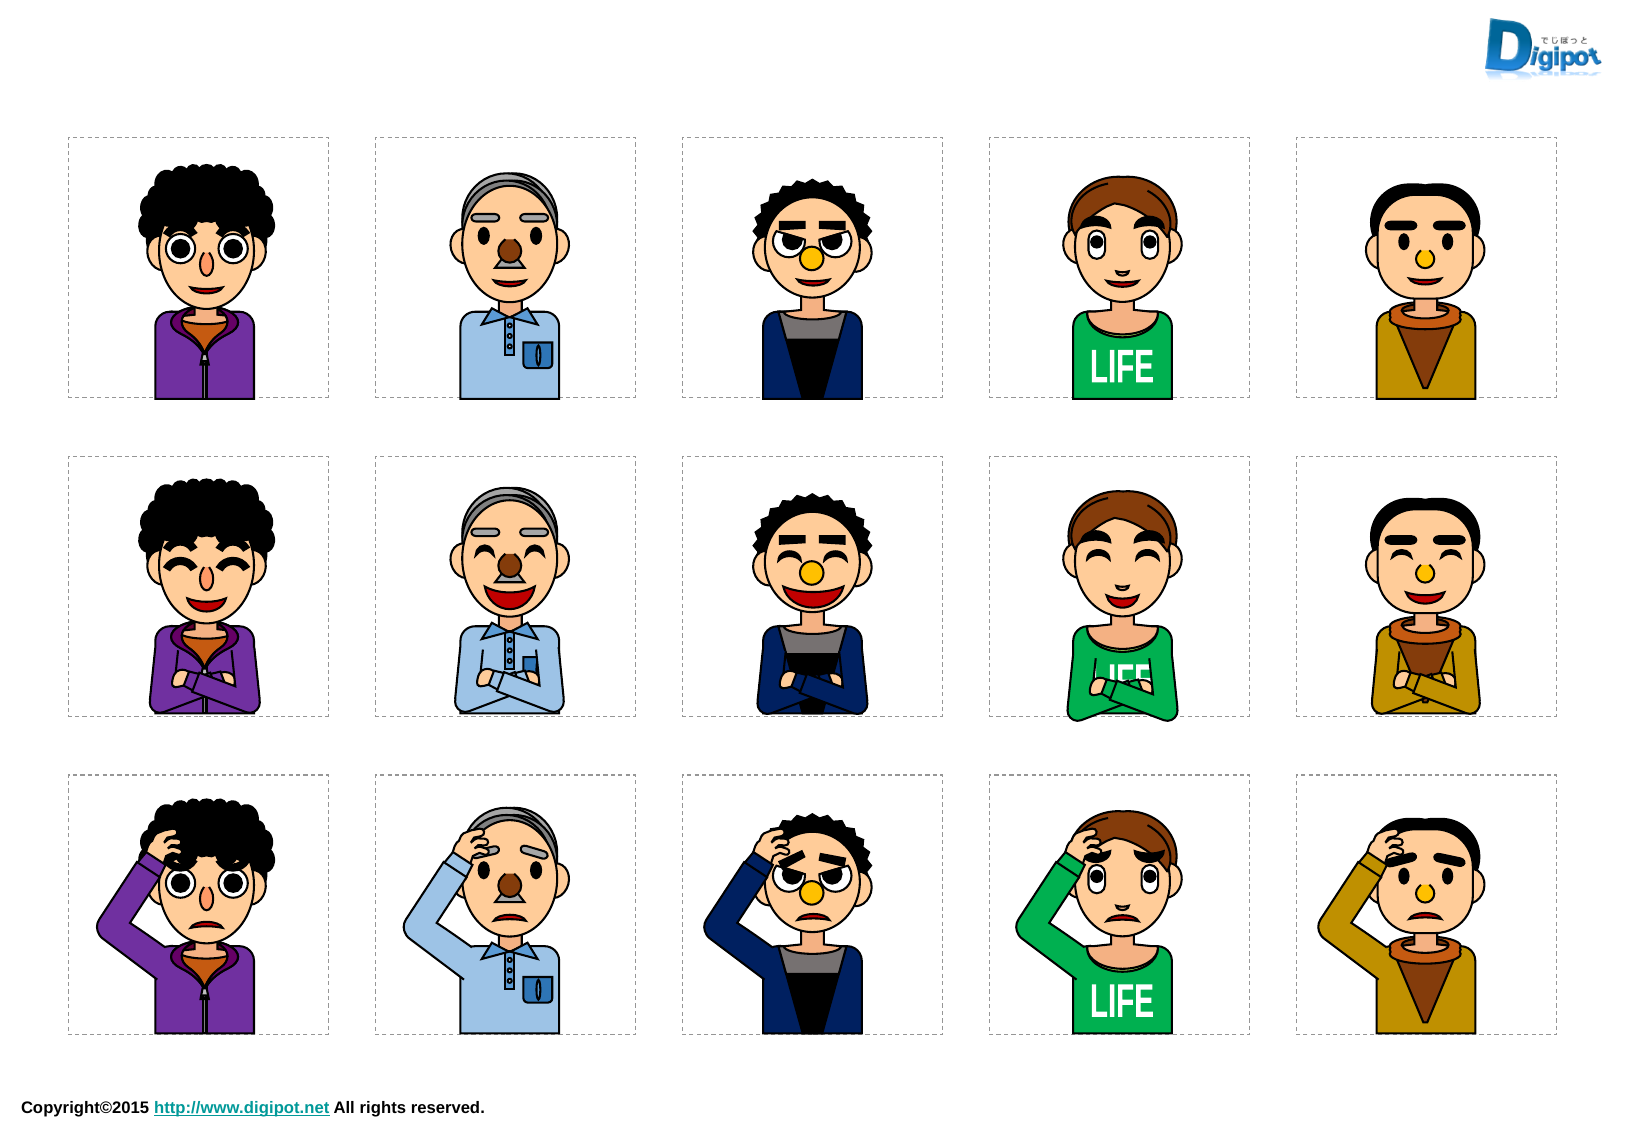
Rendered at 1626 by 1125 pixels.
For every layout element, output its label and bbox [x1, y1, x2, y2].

text_box [748, 493, 877, 714]
text_box [1319, 818, 1485, 1034]
text_box [1058, 490, 1187, 715]
text_box [705, 813, 872, 1034]
text_box [98, 799, 275, 1034]
text_box [1365, 184, 1485, 400]
text_box [450, 173, 570, 400]
text_box [405, 807, 570, 1034]
text_box [1063, 176, 1182, 400]
text_box [1362, 498, 1490, 714]
text_box [138, 479, 275, 714]
text_box [138, 164, 275, 400]
text_box [753, 179, 872, 400]
text_box [445, 487, 574, 714]
picture [1485, 18, 1602, 82]
text_box [1017, 810, 1182, 1034]
